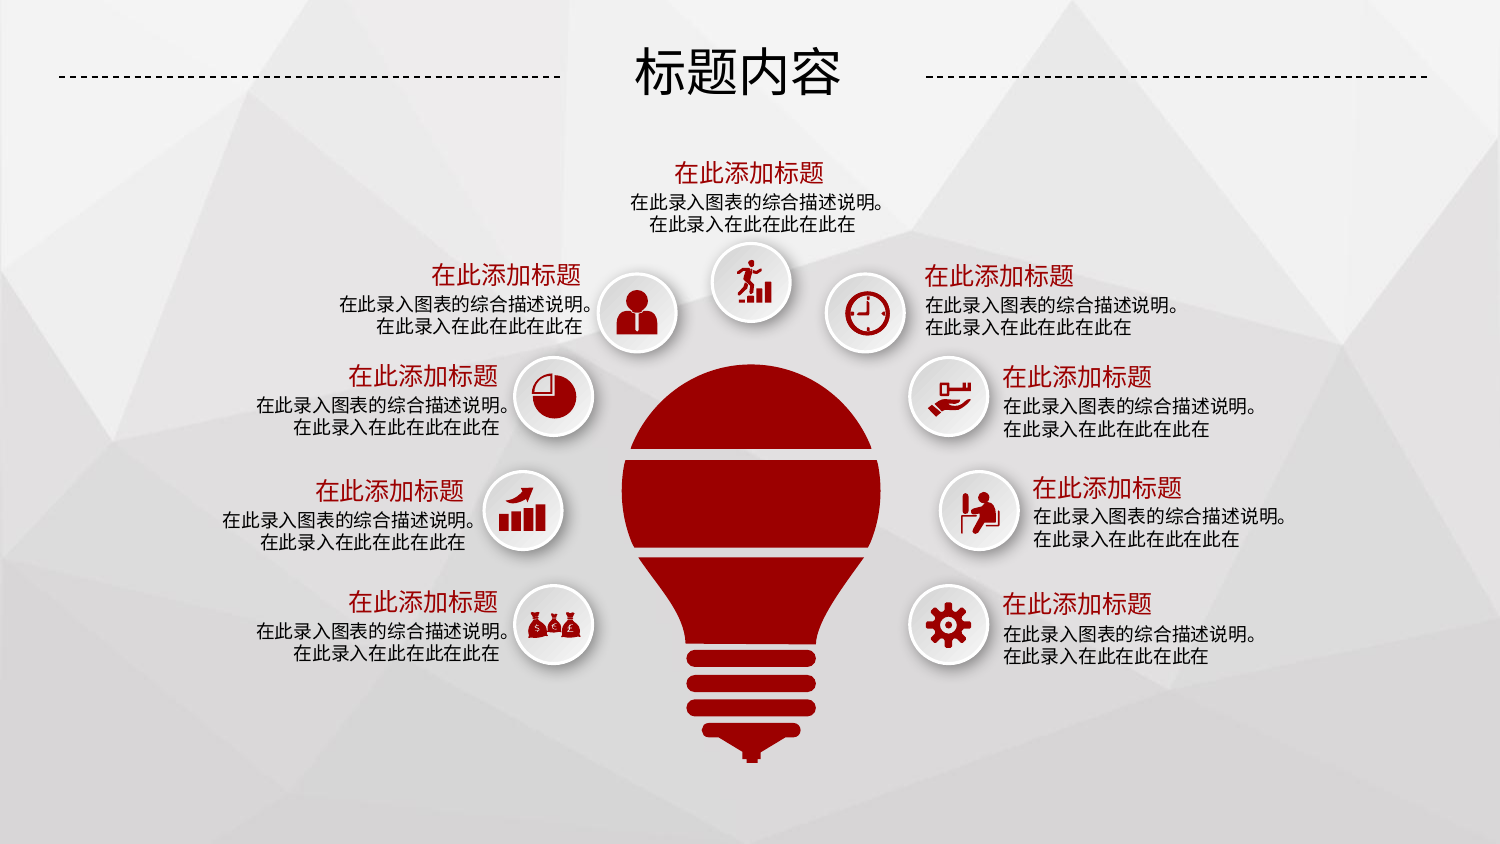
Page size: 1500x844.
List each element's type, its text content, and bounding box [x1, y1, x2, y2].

text_box [515, 584, 594, 665]
text_box [482, 470, 564, 551]
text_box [315, 251, 598, 346]
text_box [927, 382, 971, 417]
text_box [908, 356, 988, 437]
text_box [611, 149, 894, 244]
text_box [531, 373, 577, 419]
text_box [598, 272, 678, 353]
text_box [232, 353, 515, 447]
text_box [988, 354, 1272, 448]
text_box 标题内容 [608, 32, 868, 110]
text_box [909, 252, 1193, 347]
text_box [939, 470, 1018, 551]
text_box [515, 356, 594, 437]
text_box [987, 581, 1271, 676]
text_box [736, 259, 772, 303]
text_box [908, 584, 987, 665]
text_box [526, 611, 581, 639]
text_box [232, 579, 515, 673]
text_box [621, 364, 881, 763]
text_box [925, 602, 972, 648]
text_box [825, 272, 906, 353]
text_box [499, 487, 546, 531]
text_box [198, 467, 481, 562]
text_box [845, 291, 890, 336]
text_box [711, 244, 792, 323]
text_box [961, 491, 1000, 534]
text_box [616, 289, 658, 335]
picture [0, 0, 1500, 844]
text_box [1018, 464, 1302, 559]
